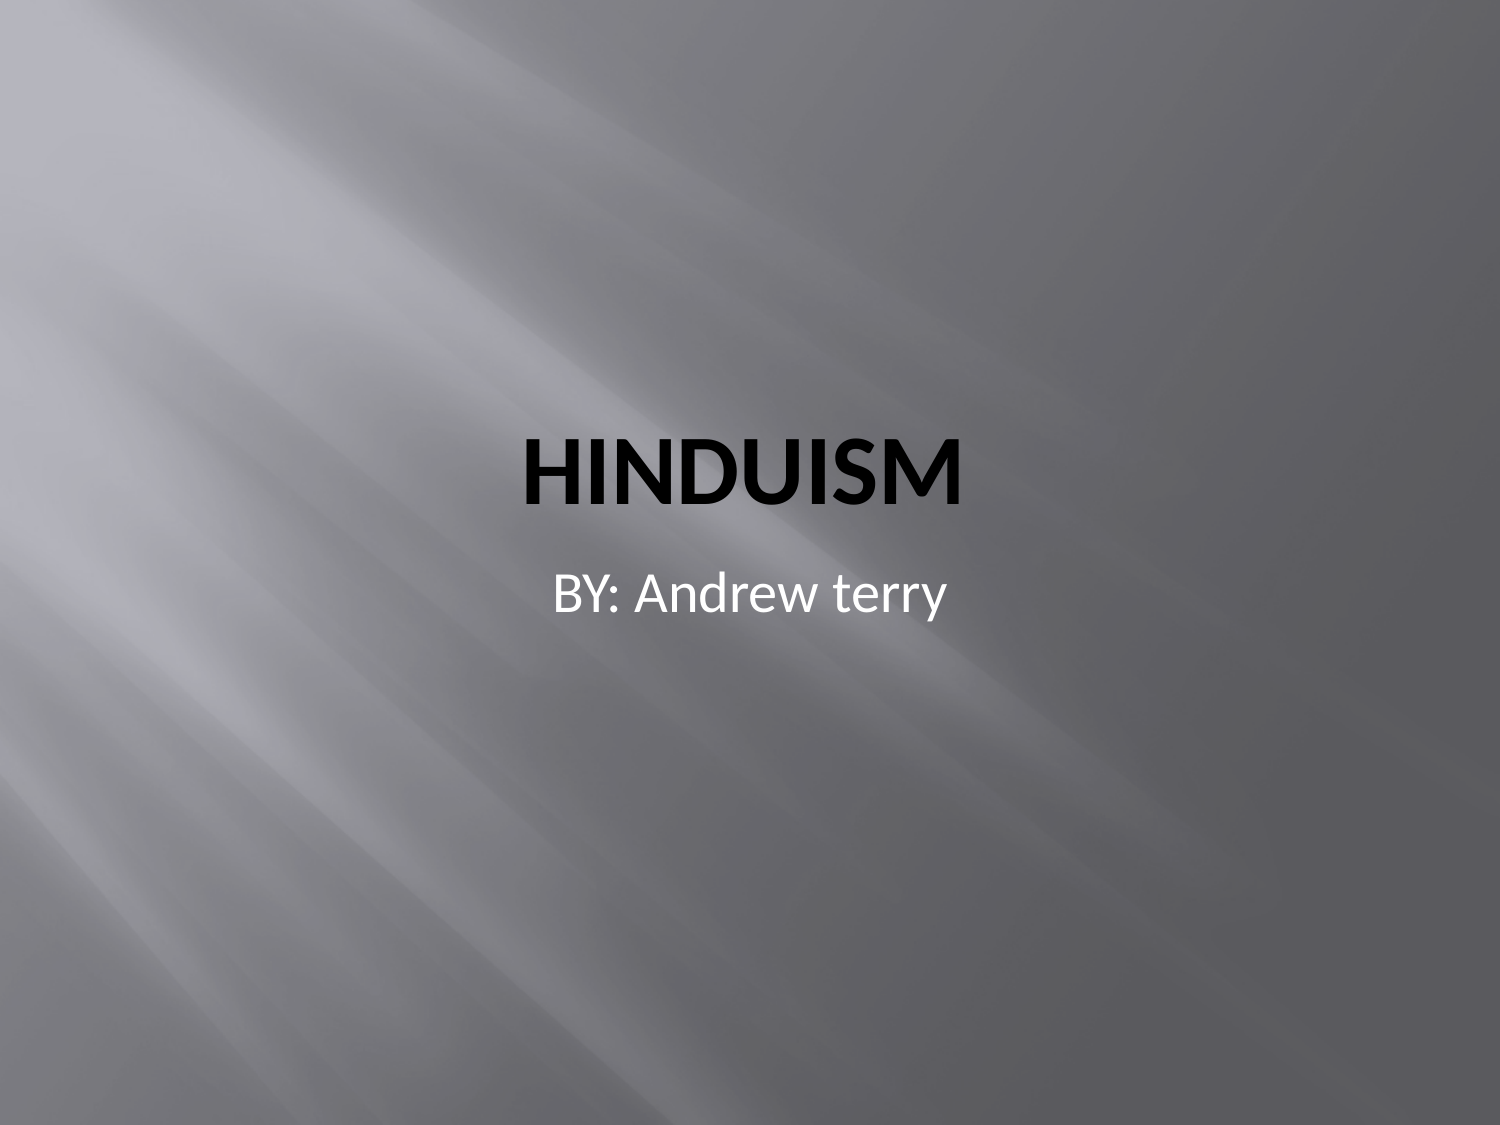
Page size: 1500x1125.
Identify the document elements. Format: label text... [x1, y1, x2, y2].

subtitle BY: Andrew terry [225, 546, 1275, 834]
title Hinduism [69, 224, 1420, 525]
